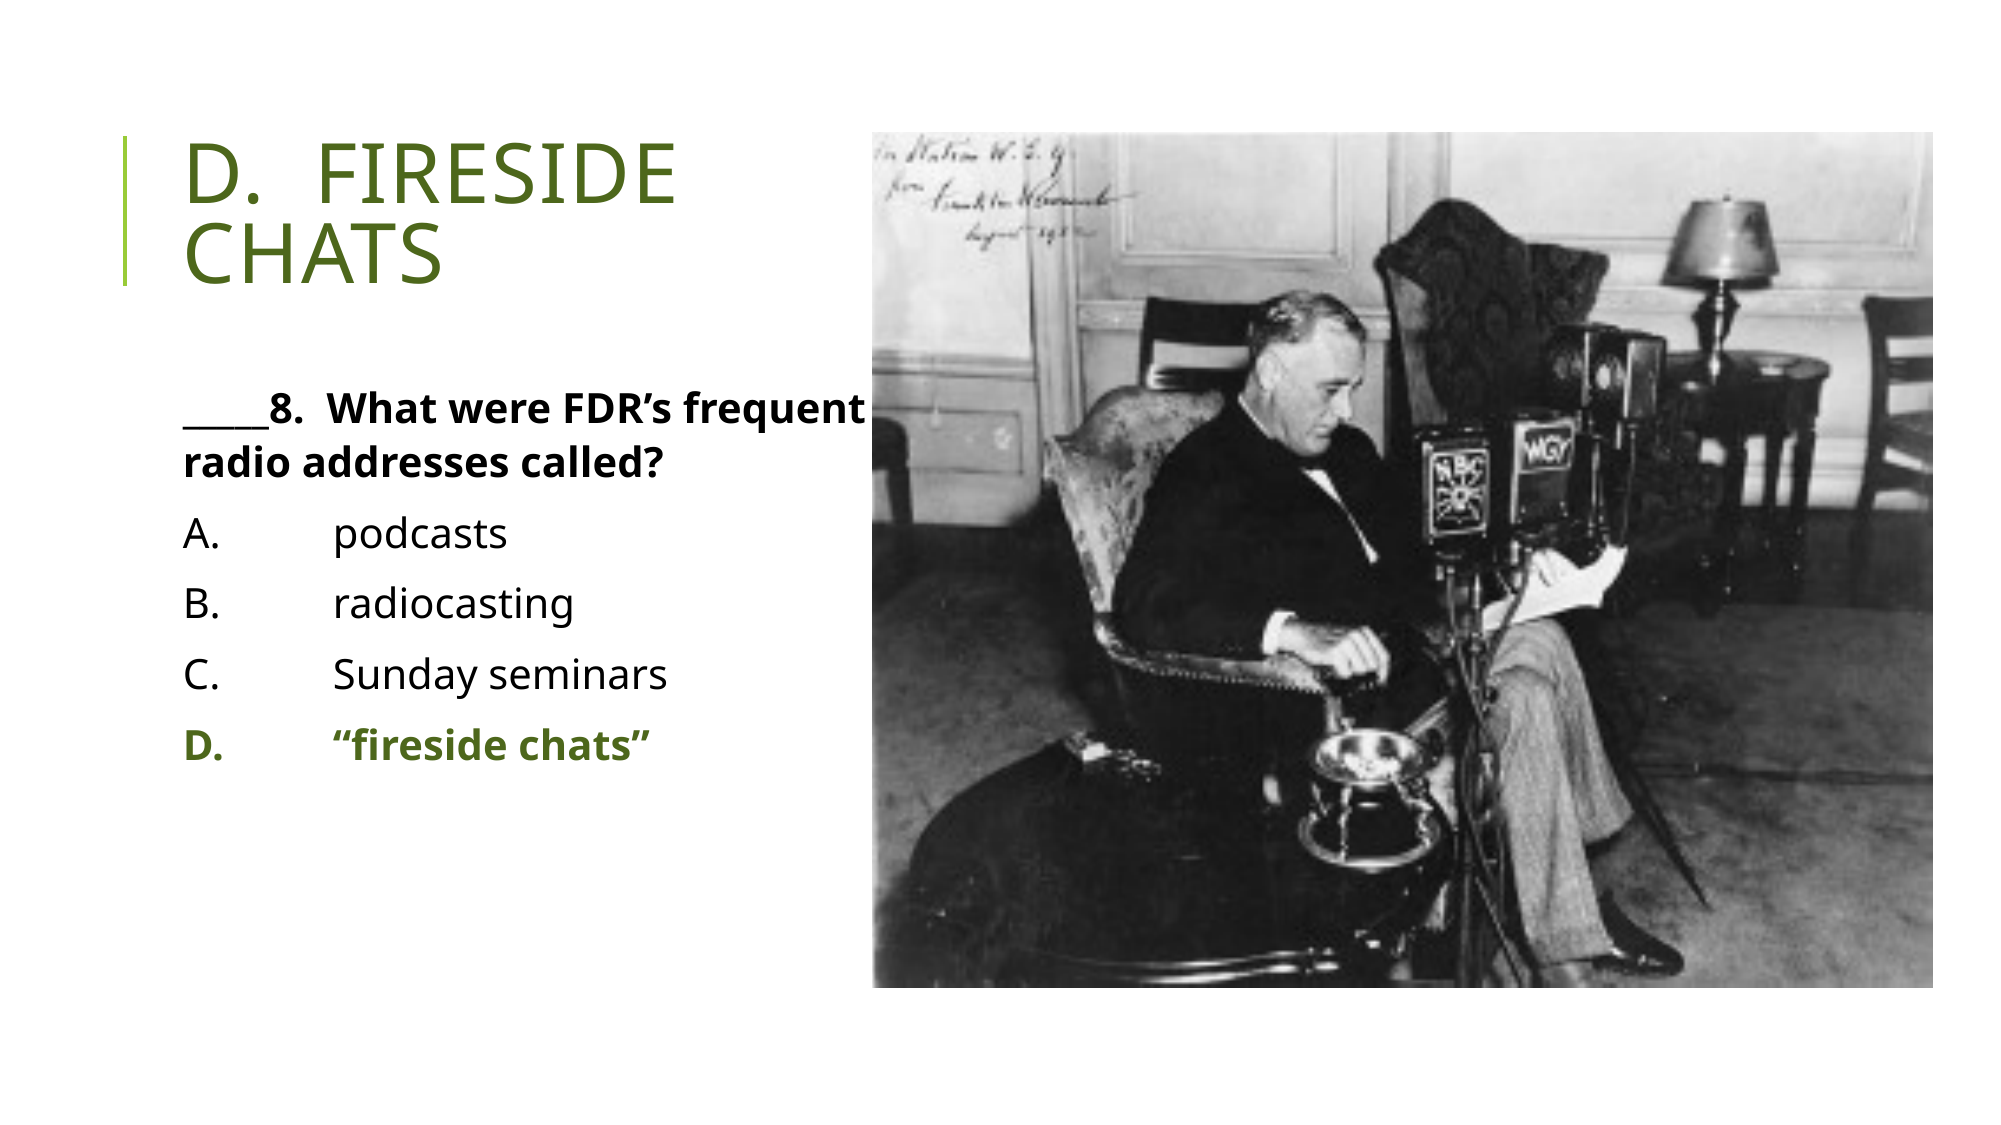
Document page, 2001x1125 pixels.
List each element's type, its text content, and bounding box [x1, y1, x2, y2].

list _____8. What were FDR’s frequent radio addresses called? A. podcasts B. radiocasting C. Sunday seminars D. “fireside chats” [168, 370, 866, 988]
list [872, 131, 1934, 988]
title D. Fireside chats [168, 77, 888, 363]
